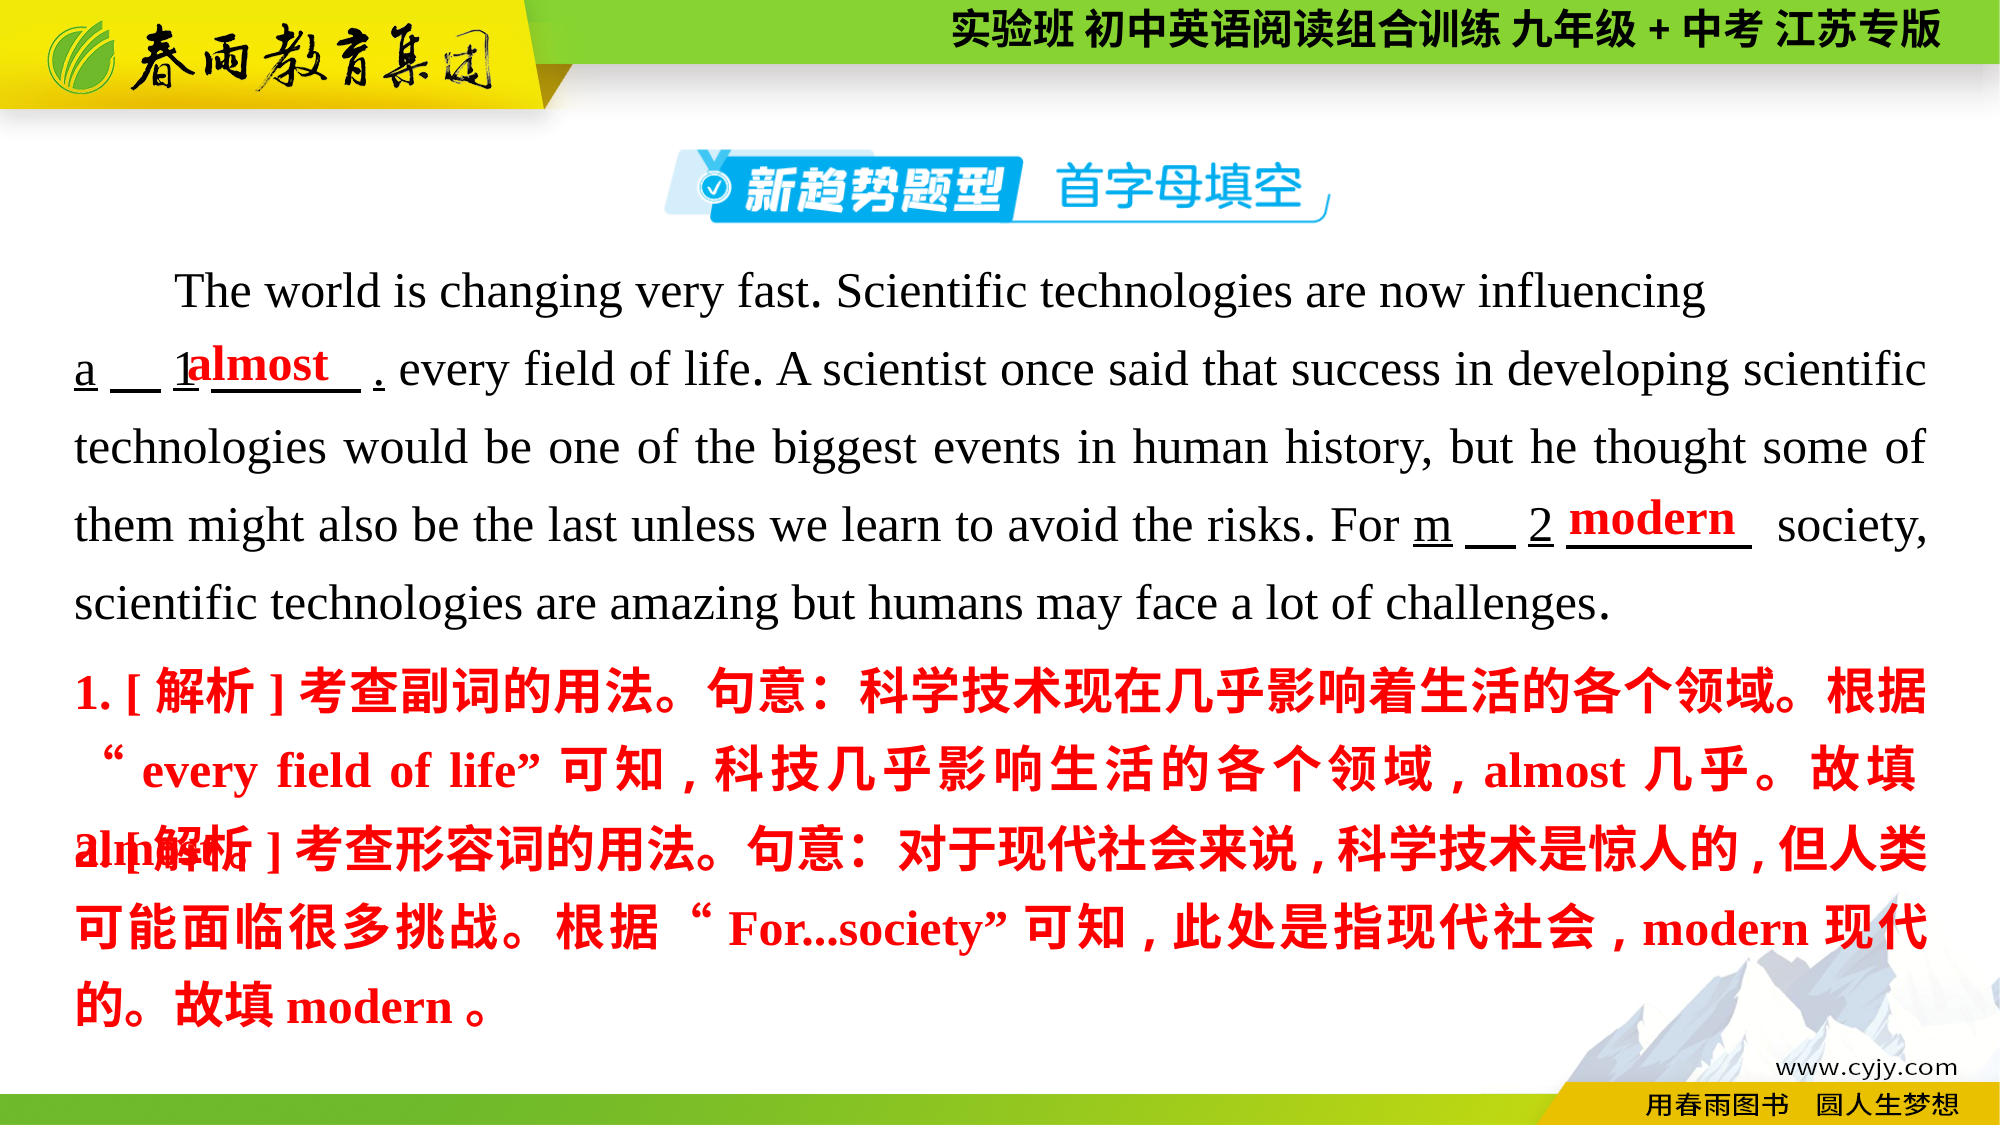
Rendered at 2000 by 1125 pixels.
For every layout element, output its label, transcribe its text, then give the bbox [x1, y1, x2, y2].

text_box almost [172, 323, 345, 398]
list The world is changing very fast. Scientific technologies are now influencing a 1 . every field of life. A scientist once said that success in developing scientific technologies would be one of the biggest events in human history, but he thought some of them might also be the last unless we learn to avoid the risks. For m 2 society, scientific technologies are amazing but humans may face a lot of challenges. [59, 232, 1944, 633]
text_box 1. [解析]考查副词的用法。句意：科学技术现在几乎影响着生活的各个领域。根据“every field of life”可知,科技几乎影响生活的各个领域, almost几乎。故填almost。 [59, 633, 1944, 791]
text_box 2. [解析]考查形容词的用法。句意：对于现代社会来说,科学技术是惊人的,但人类可能面临很多挑战。根据“For...society”可知,此处是指现代社会, modern现代的。故填modern。 [59, 791, 1944, 1041]
text_box modern [1554, 477, 1751, 553]
picture [0, 0, 2000, 1125]
